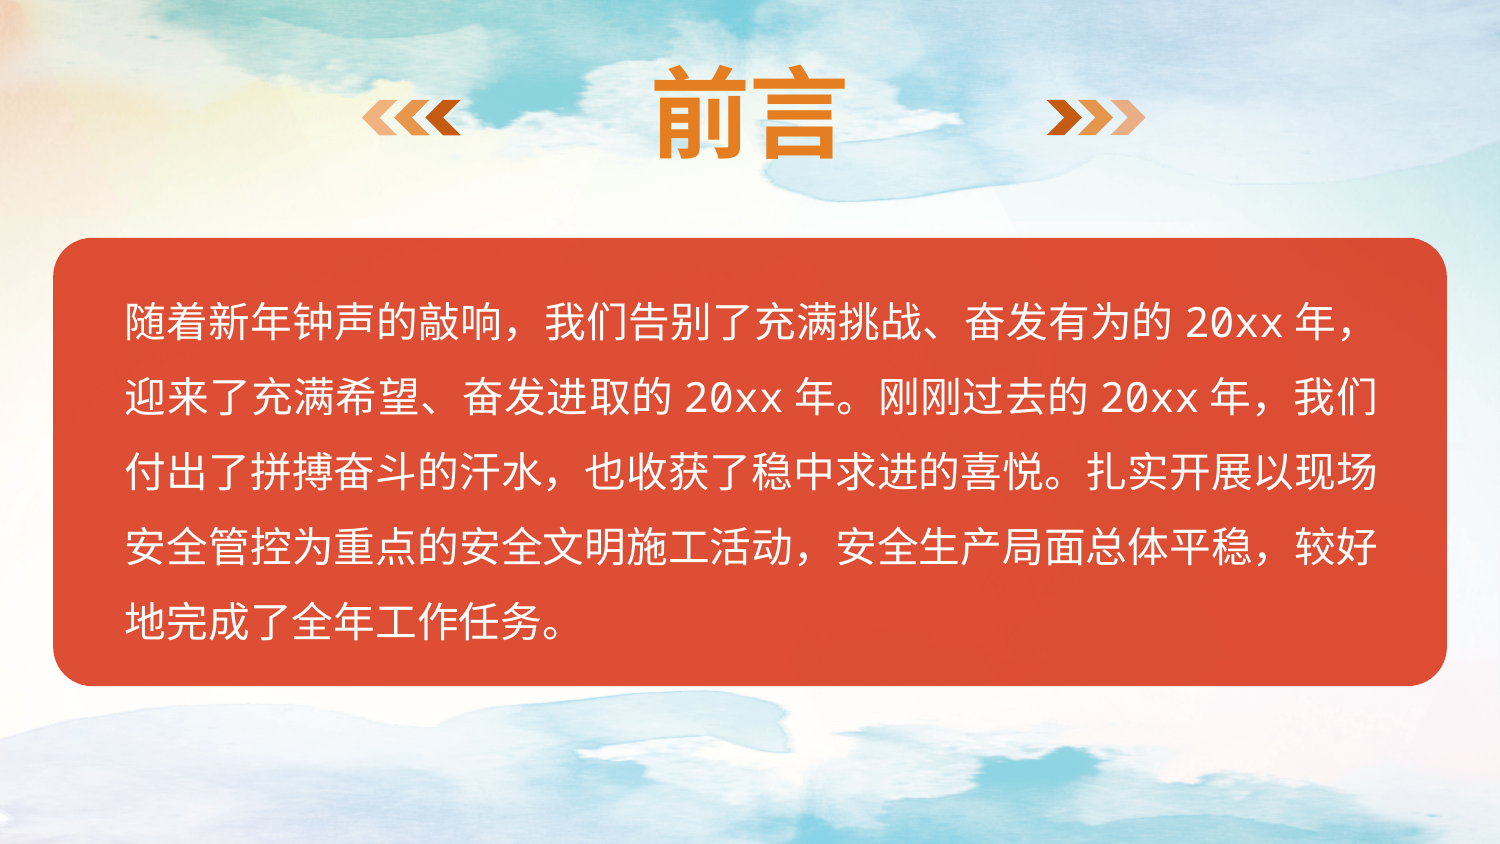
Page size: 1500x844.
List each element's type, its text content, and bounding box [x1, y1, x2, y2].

text_box 随着新年钟声的敲响，我们告别了充满挑战、奋发有为的20xx年，迎来了充满希望、奋发进取的20xx年。刚刚过去的20xx年，我们付出了拼搏奋斗的汗水，也收获了稳中求进的喜悦。扎实开展以现场安全管控为重点的安全文明施工活动，安全生产局面总体平稳，较好地完成了全年工作任务。 [110, 263, 1393, 654]
picture [0, 0, 1500, 844]
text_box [361, 99, 461, 136]
text_box 前言 [576, 80, 923, 139]
text_box [52, 236, 1448, 686]
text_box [1046, 99, 1146, 136]
